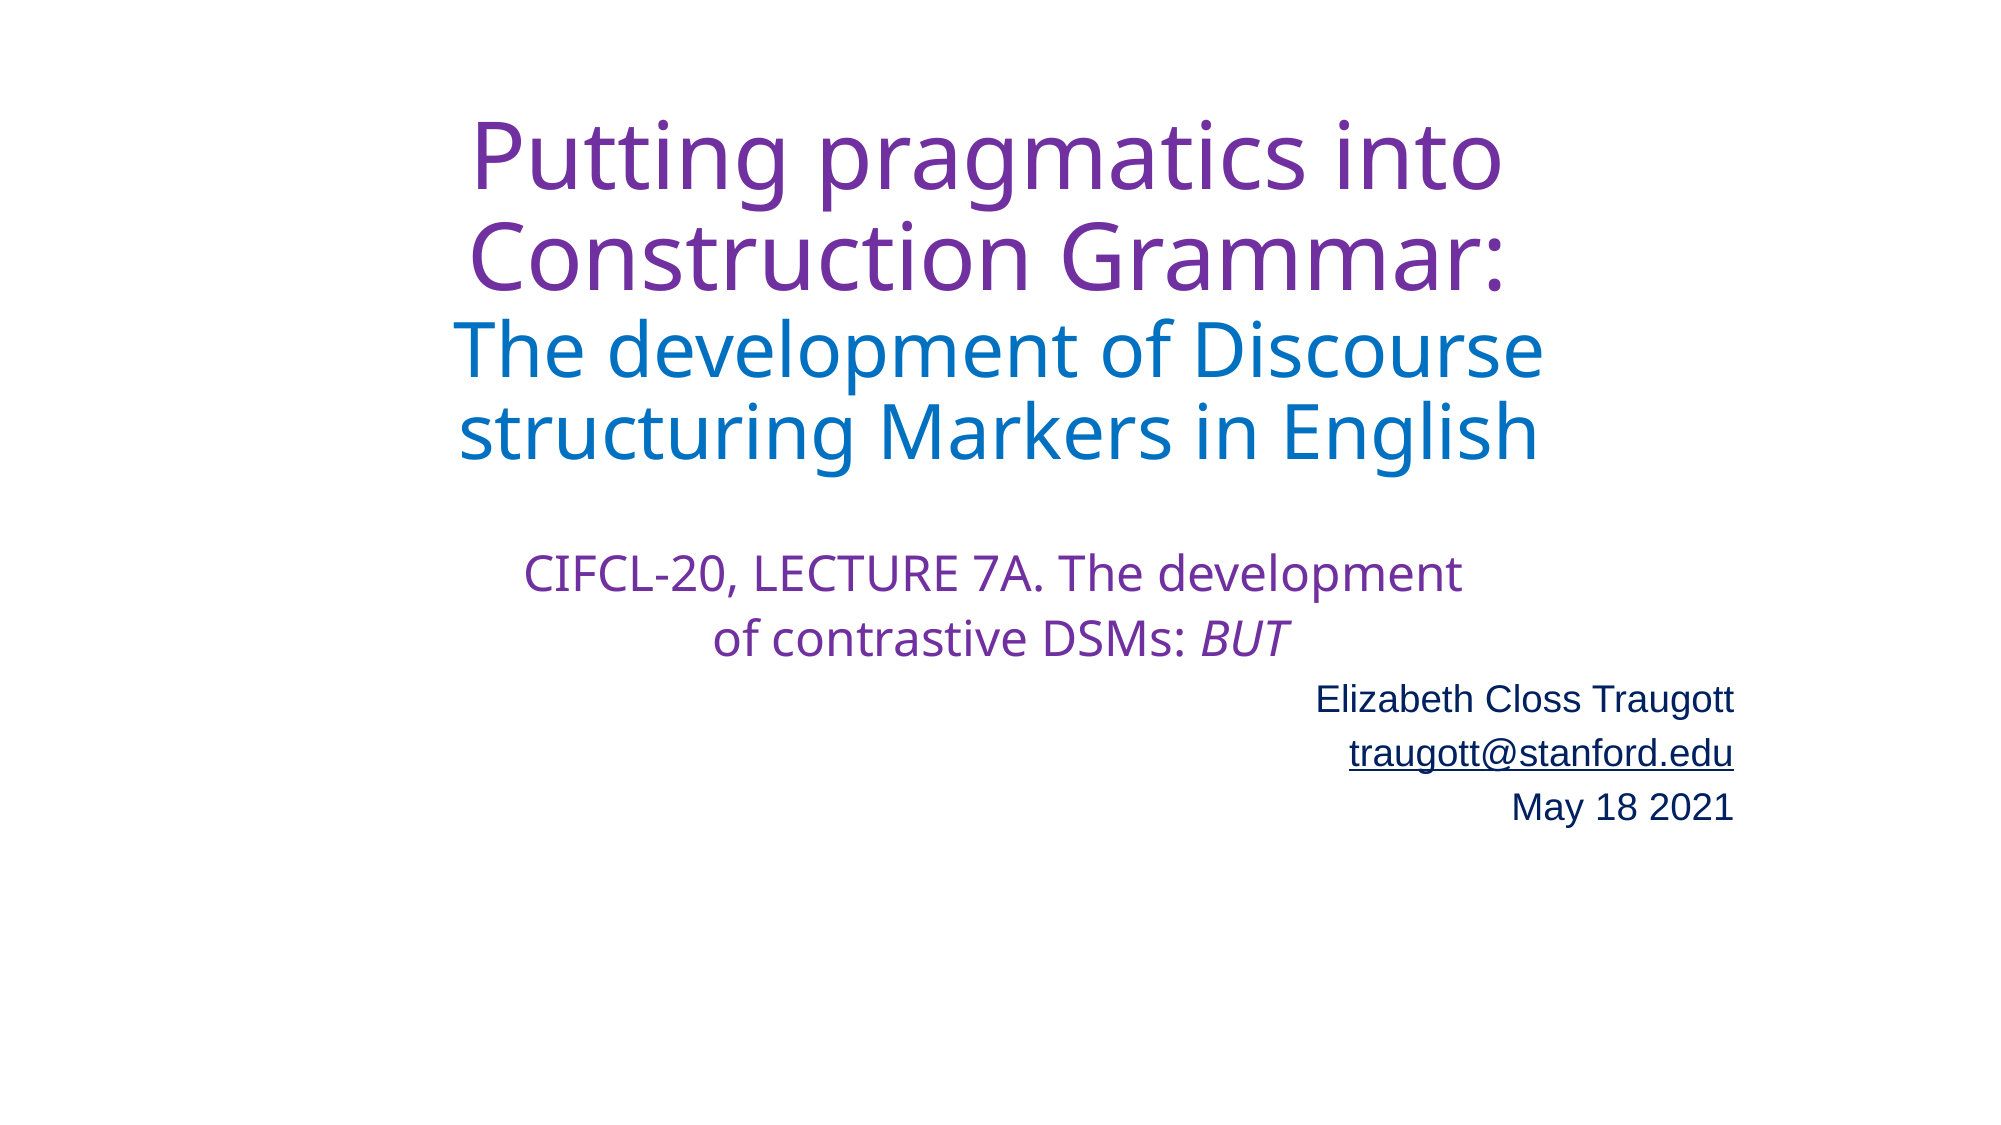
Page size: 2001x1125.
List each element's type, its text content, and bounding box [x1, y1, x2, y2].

title Putting pragmatics into Construction Grammar: The development of Discourse structuring Markers in English [249, 100, 1750, 485]
subtitle CIFCL-20, LECTURE 7A. The development of contrastive DSMs: BUT Elizabeth Closs Traugott traugott@stanford.edu May 18 2021 [249, 540, 1750, 841]
